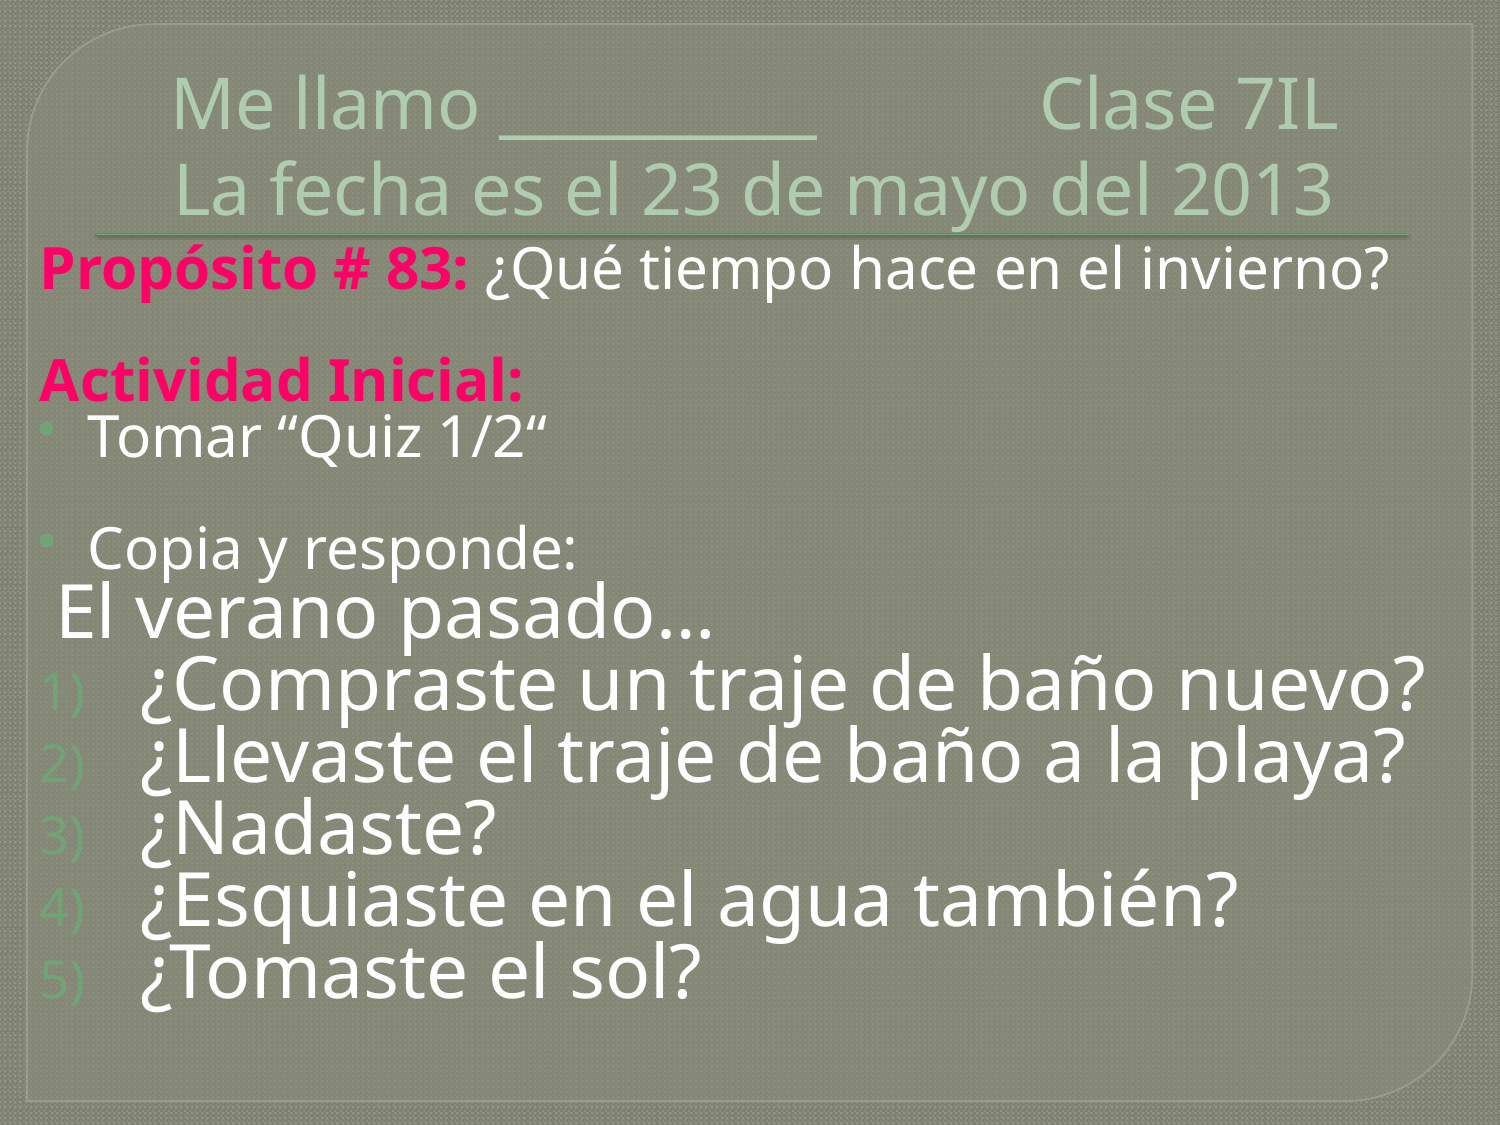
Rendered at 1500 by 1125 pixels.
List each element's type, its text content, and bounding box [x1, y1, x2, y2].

list Propósito # 83: ¿Qué tiempo hace en el invierno? Actividad Inicial: Tomar “Quiz 1/2“ Copia y responde: El verano pasado… ¿Compraste un traje de baño nuevo? ¿Llevaste el traje de baño a la playa? ¿Nadaste? ¿Esquiaste en el agua también? ¿Tomaste el sol? [24, 237, 1475, 1088]
title Me llamo __________ Clase 7IL La fecha es el 23 de mayo del 2013 [37, 50, 1463, 237]
